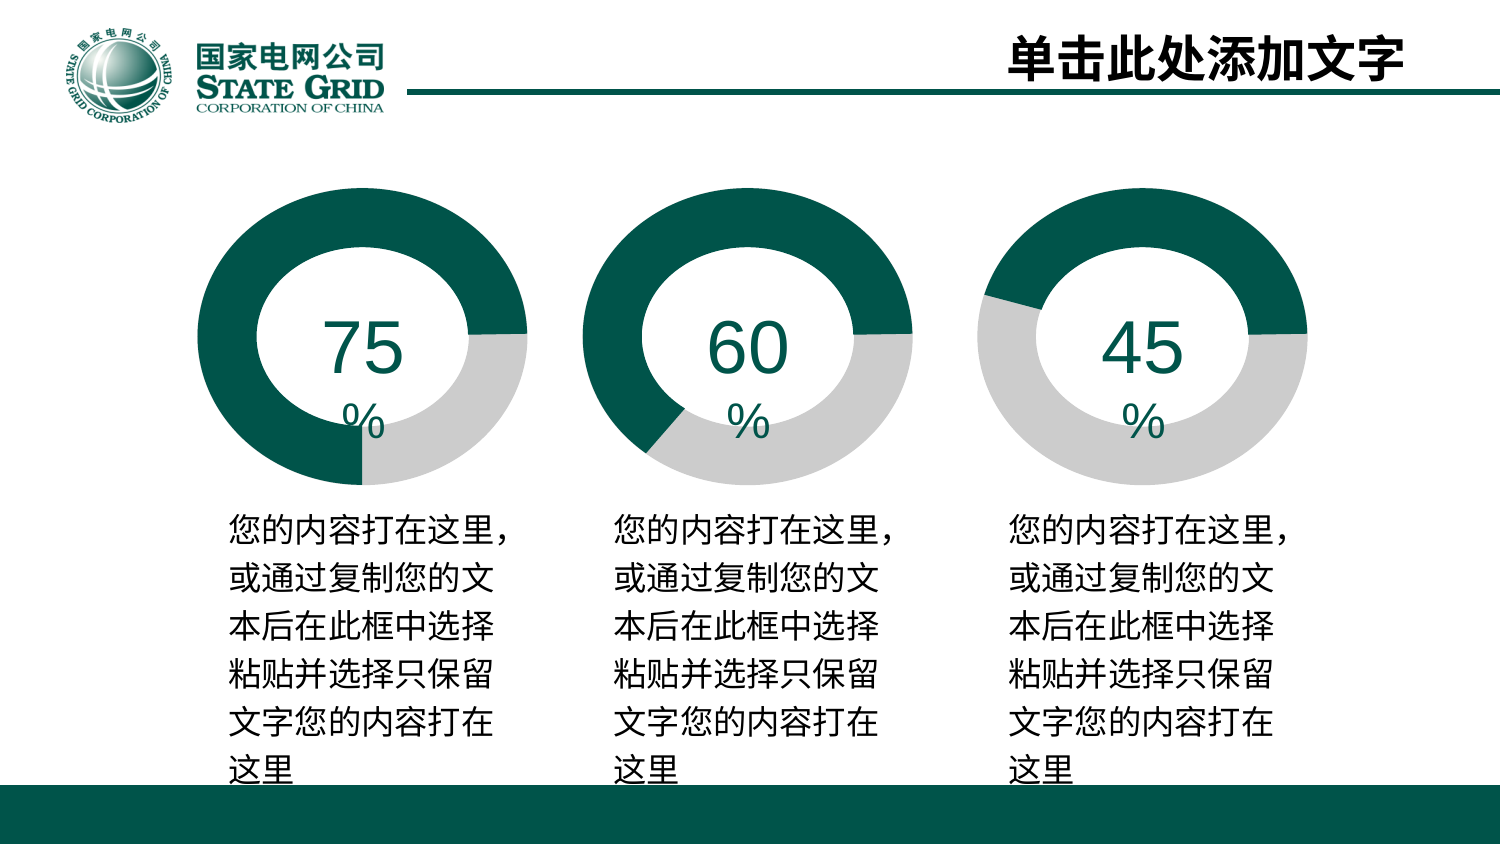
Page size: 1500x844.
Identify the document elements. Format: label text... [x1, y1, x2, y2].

text_box 您的内容打在这里，或通过复制您的文本后在此框中选择粘贴并选择只保留文字您的内容打在这里 [598, 494, 897, 797]
text_box 您的内容打在这里，或通过复制您的文本后在此框中选择粘贴并选择只保留文字您的内容打在这里 [213, 494, 511, 797]
text_box 您的内容打在这里，或通过复制您的文本后在此框中选择粘贴并选择只保留文字您的内容打在这里 [993, 494, 1292, 797]
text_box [977, 187, 1308, 486]
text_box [196, 187, 528, 486]
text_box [582, 187, 913, 486]
picture [66, 28, 384, 123]
